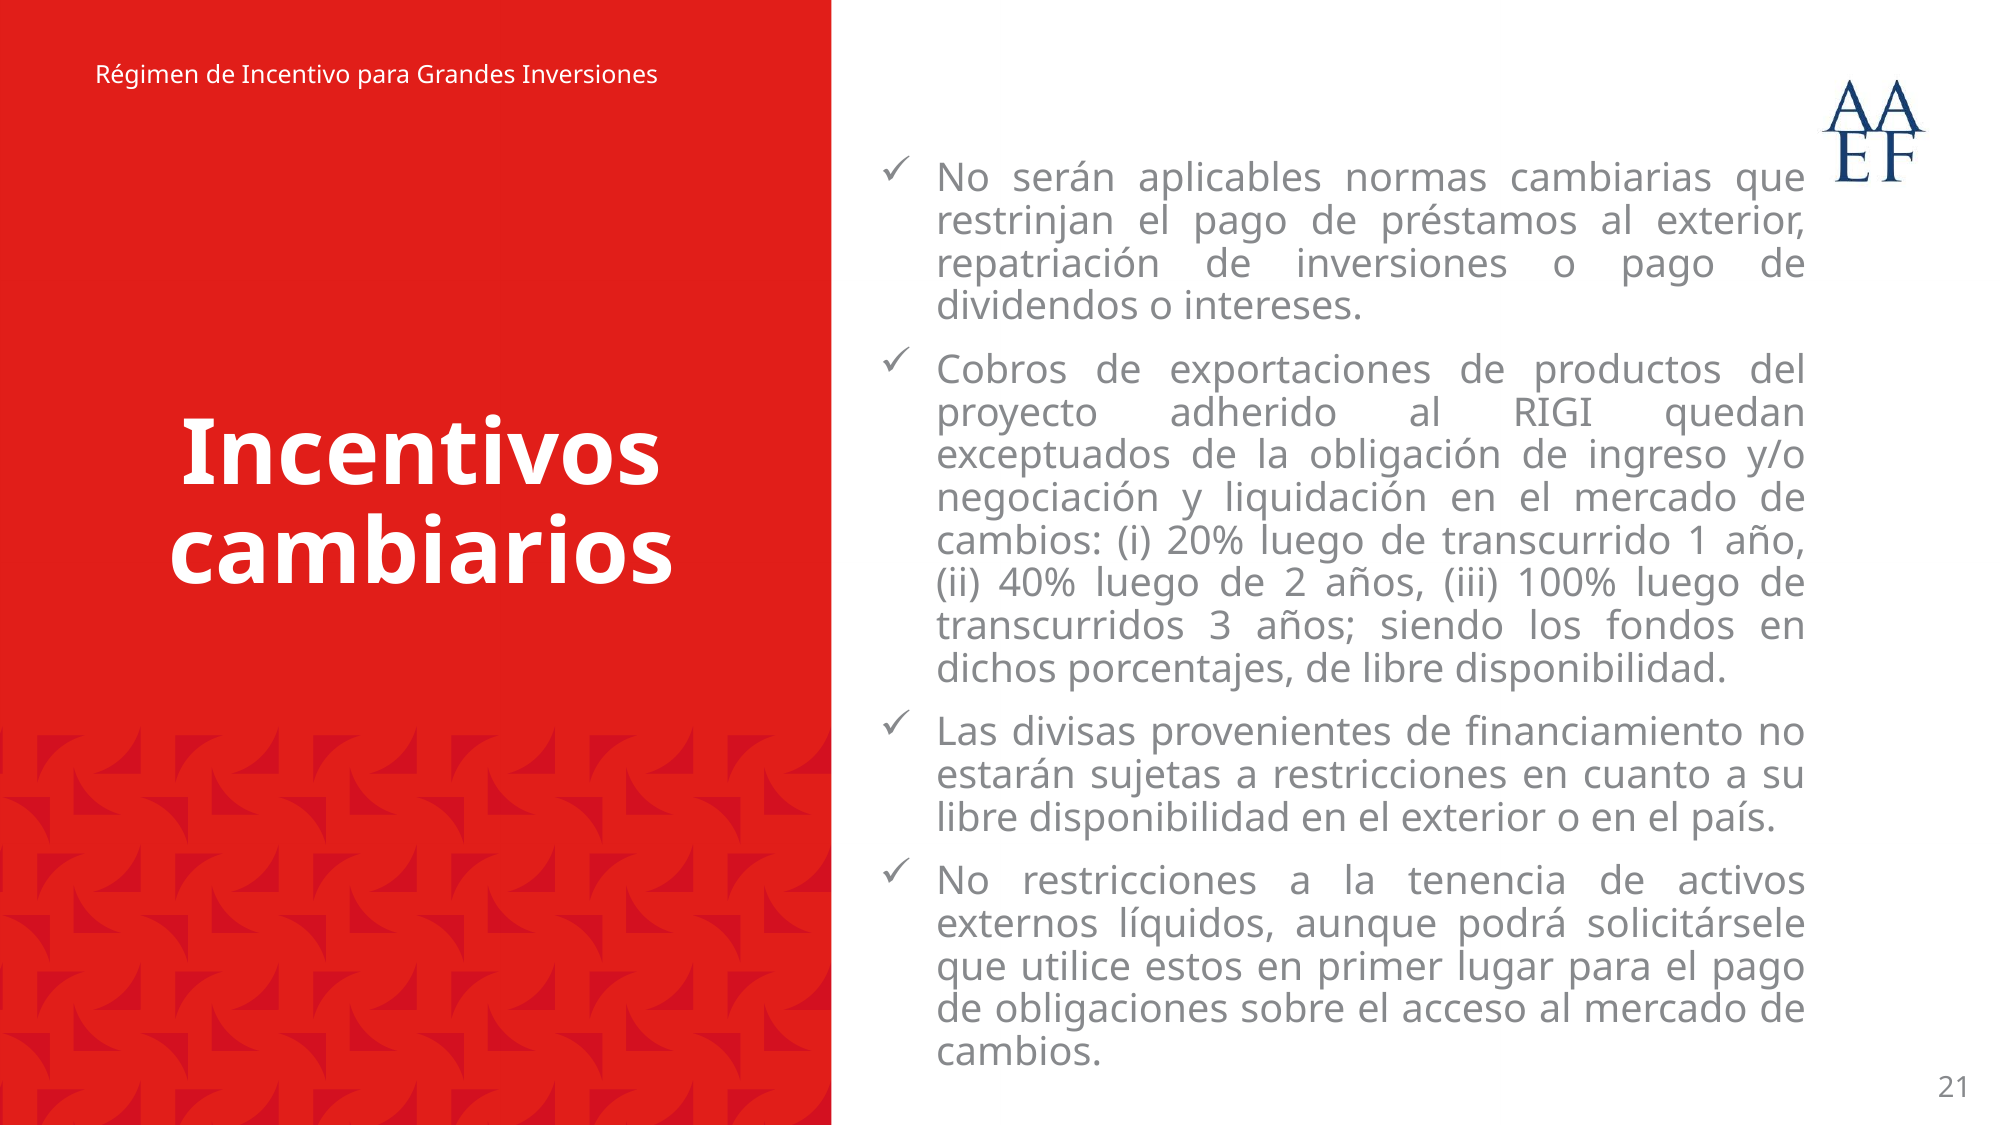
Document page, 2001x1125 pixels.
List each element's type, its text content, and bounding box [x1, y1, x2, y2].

list No serán aplicables normas cambiarias que restrinjan el pago de préstamos al exterior, repatriación de inversiones o pago de dividendos o intereses. Cobros de exportaciones de productos del proyecto adherido al RIGI quedan exceptuados de la obligación de ingreso y/o negociación y liquidación en el mercado de cambios: (i) 20% luego de transcurrido 1 año, (ii) 40% luego de 2 años, (iii) 100% luego de transcurridos 3 años; siendo los fondos en dichos porcentajes, de libre disponibilidad. Las divisas provenientes de financiamiento no estarán sujetas a restricciones en cuanto a su libre disponibilidad en el exterior o en el país. No restricciones a la tenencia de activos externos líquidos, aunque podrá solicitársele que utilice estos en primer lugar para el pago de obligaciones sobre el acceso al mercado de cambios. [864, 150, 1823, 975]
picture [0, 0, 2001, 1125]
list Régimen de Incentivo para Grandes Inversiones [80, 54, 764, 95]
list Incentivos cambiarios [57, 397, 787, 687]
